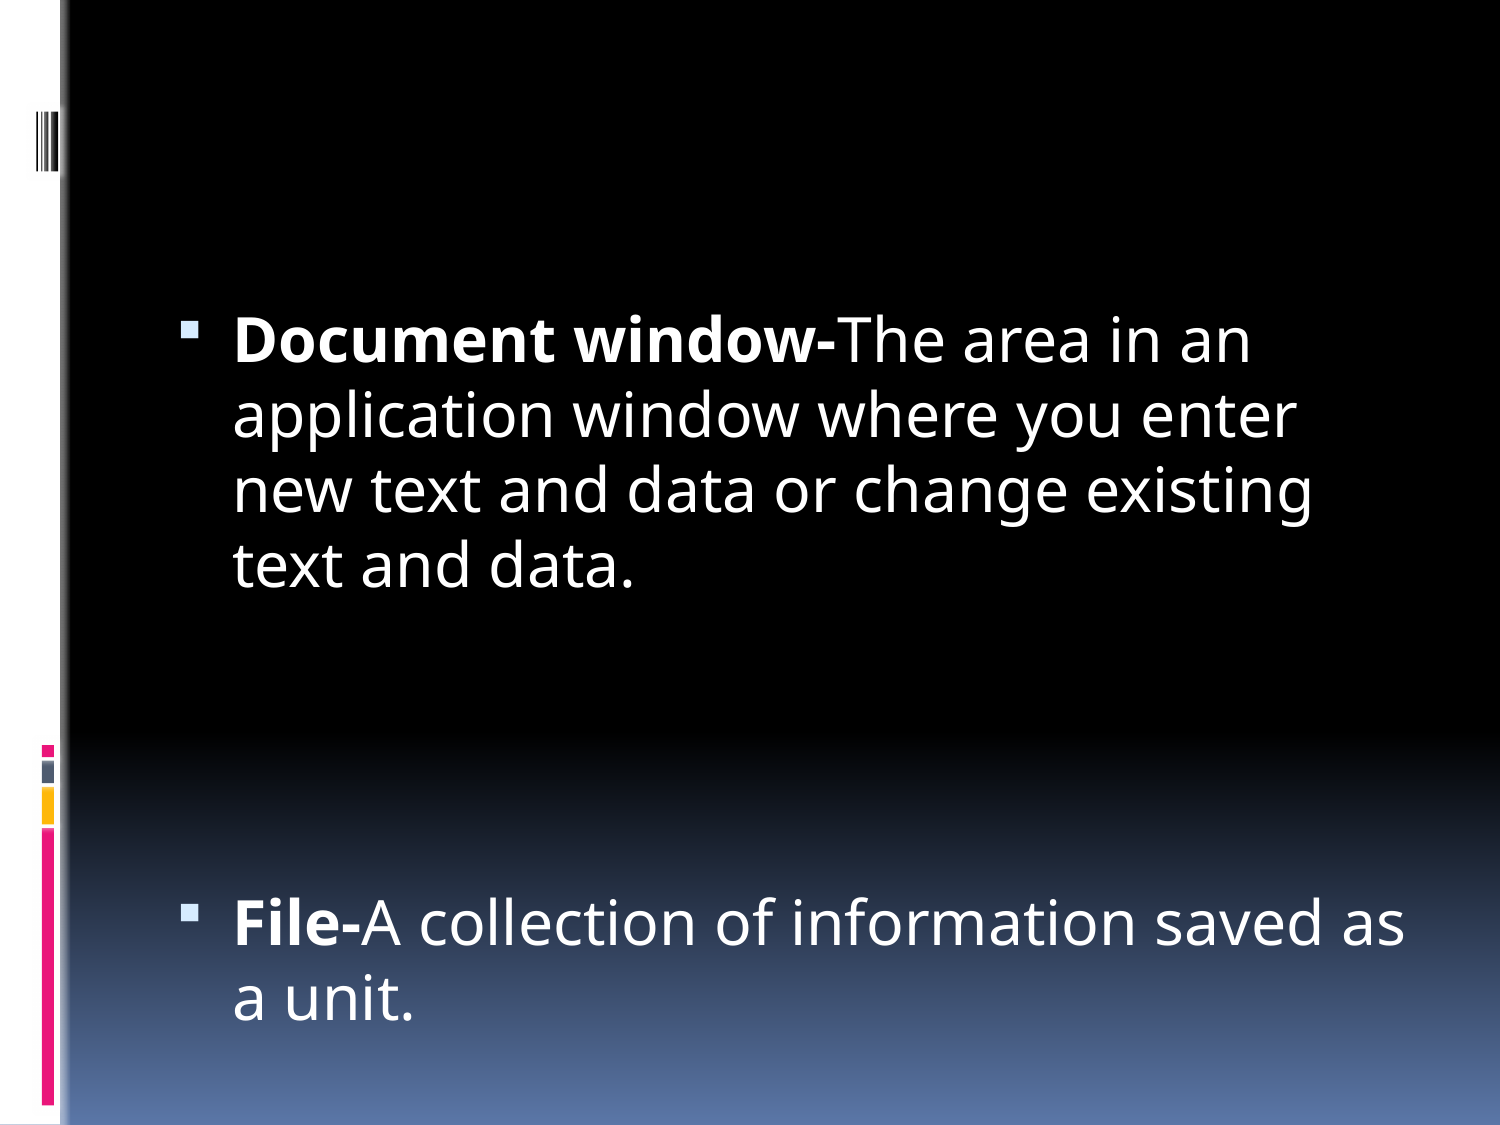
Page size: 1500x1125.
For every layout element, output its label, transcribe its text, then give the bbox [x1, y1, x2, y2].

list Document window-The area in an application window where you enter new text and data or change existing text and data. File-A collection of information saved as a unit. [150, 292, 1425, 1043]
